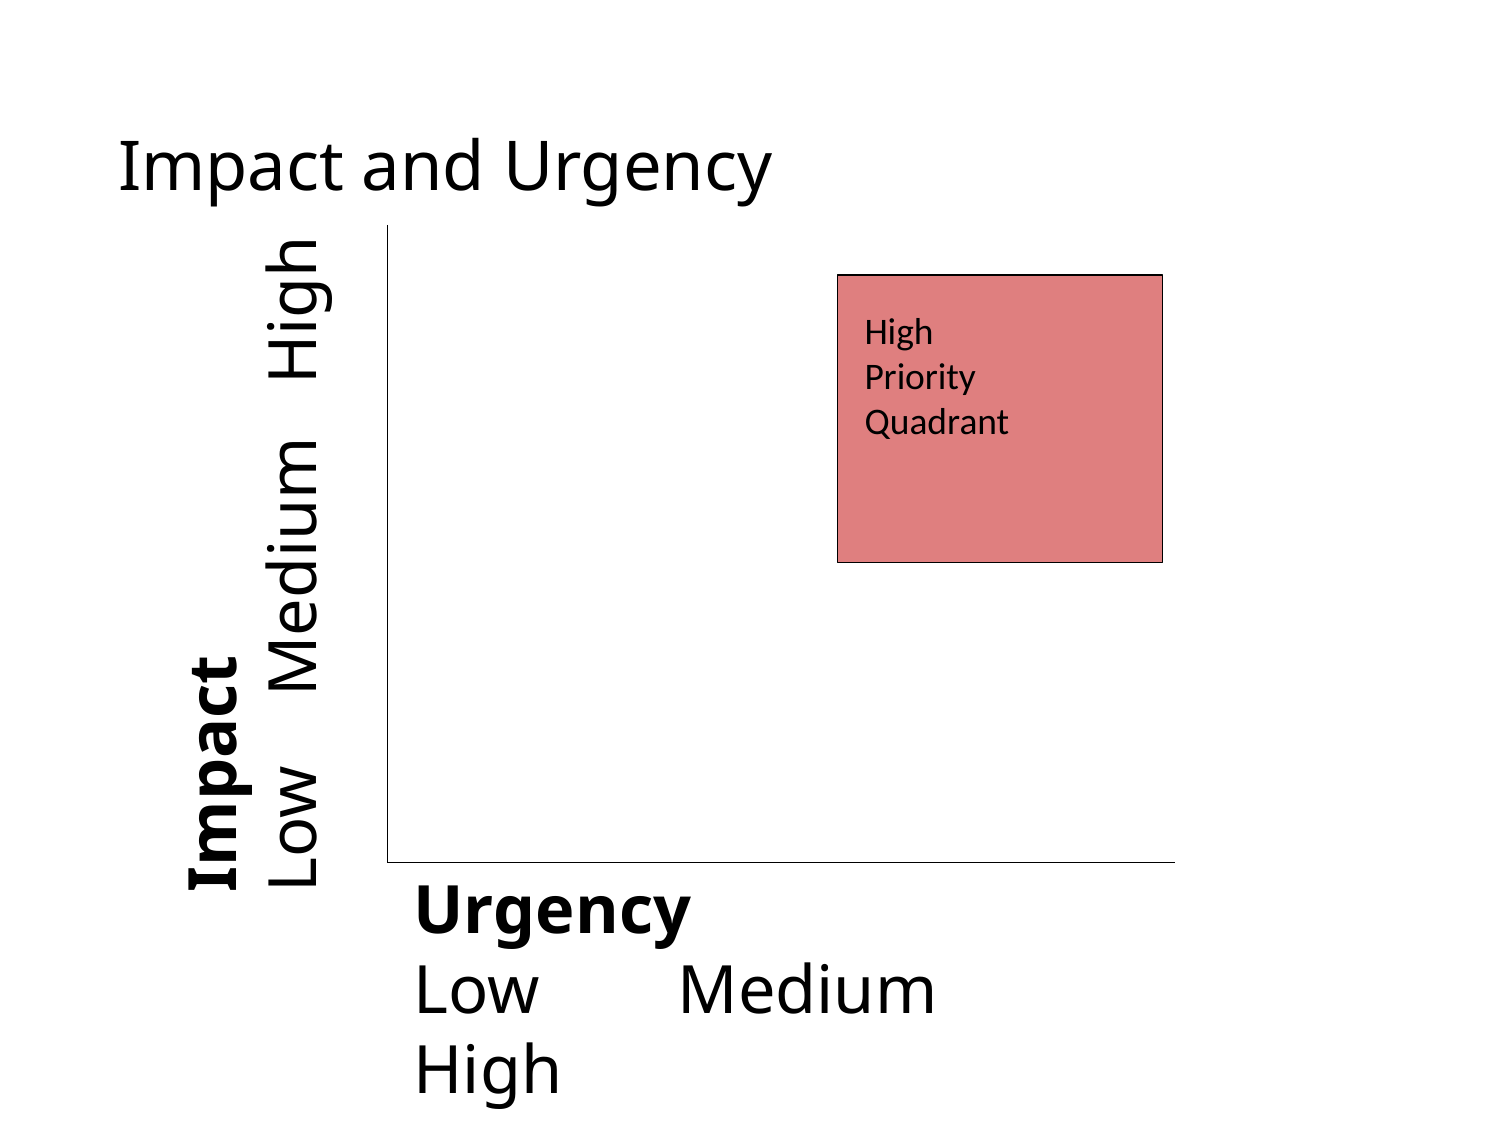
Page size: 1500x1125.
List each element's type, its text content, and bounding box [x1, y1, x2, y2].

title Impact and Urgency [103, 59, 1397, 278]
text_box [837, 274, 1163, 563]
text_box Urgency Low Medium High [398, 859, 1199, 1115]
text_box Impact Low Medium High [162, 194, 338, 908]
text_box High Priority Quadrant [849, 299, 1150, 450]
